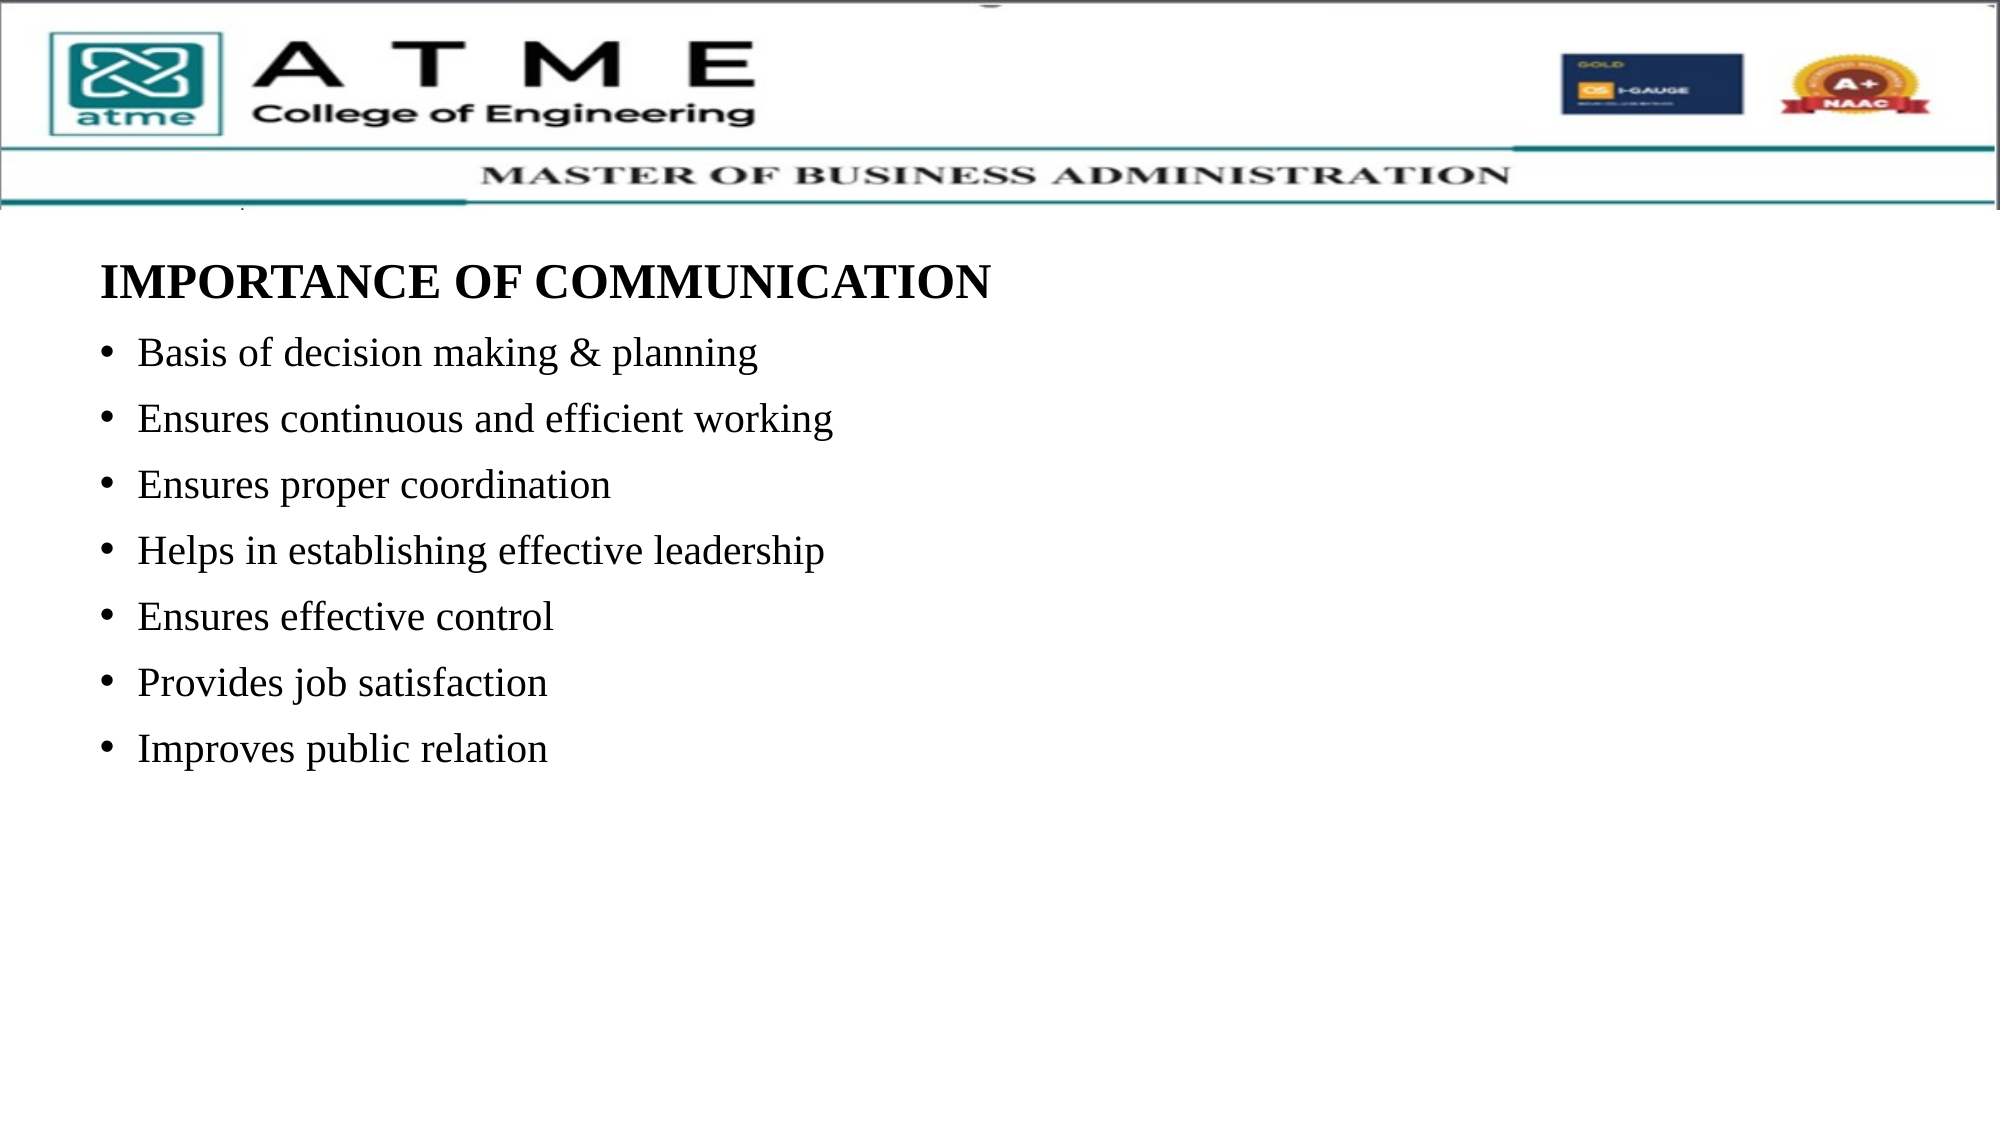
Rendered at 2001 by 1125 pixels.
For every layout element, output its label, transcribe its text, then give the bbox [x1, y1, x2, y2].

picture [0, 0, 2000, 210]
list IMPORTANCE OF COMMUNICATION Basis of decision making & planning Ensures continuous and efficient working Ensures proper coordination Helps in establishing effective leadership Ensures effective control Provides job satisfaction Improves public relation [84, 248, 1915, 1074]
